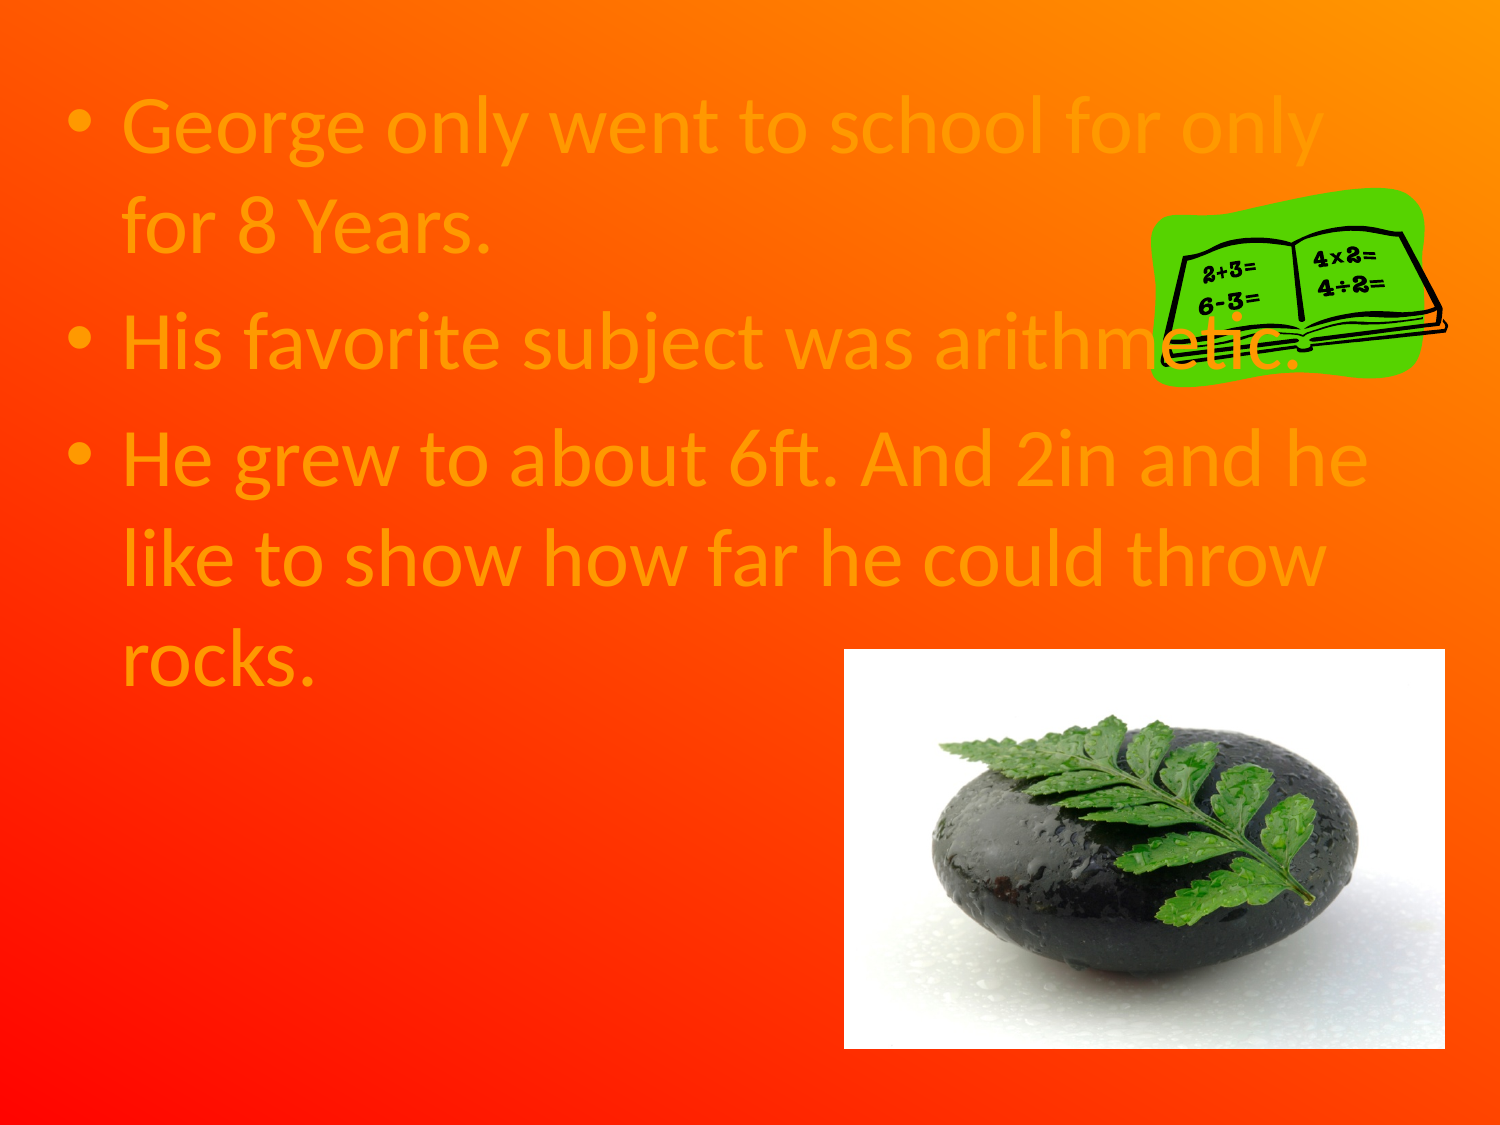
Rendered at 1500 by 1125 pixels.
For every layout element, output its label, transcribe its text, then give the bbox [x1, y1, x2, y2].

picture [843, 649, 1445, 1049]
list George only went to school for only for 8 Years. His favorite subject was arithmetic. He grew to about 6ft. And 2in and he like to show how far he could throw rocks. [50, 62, 1438, 1005]
picture [1149, 187, 1449, 388]
